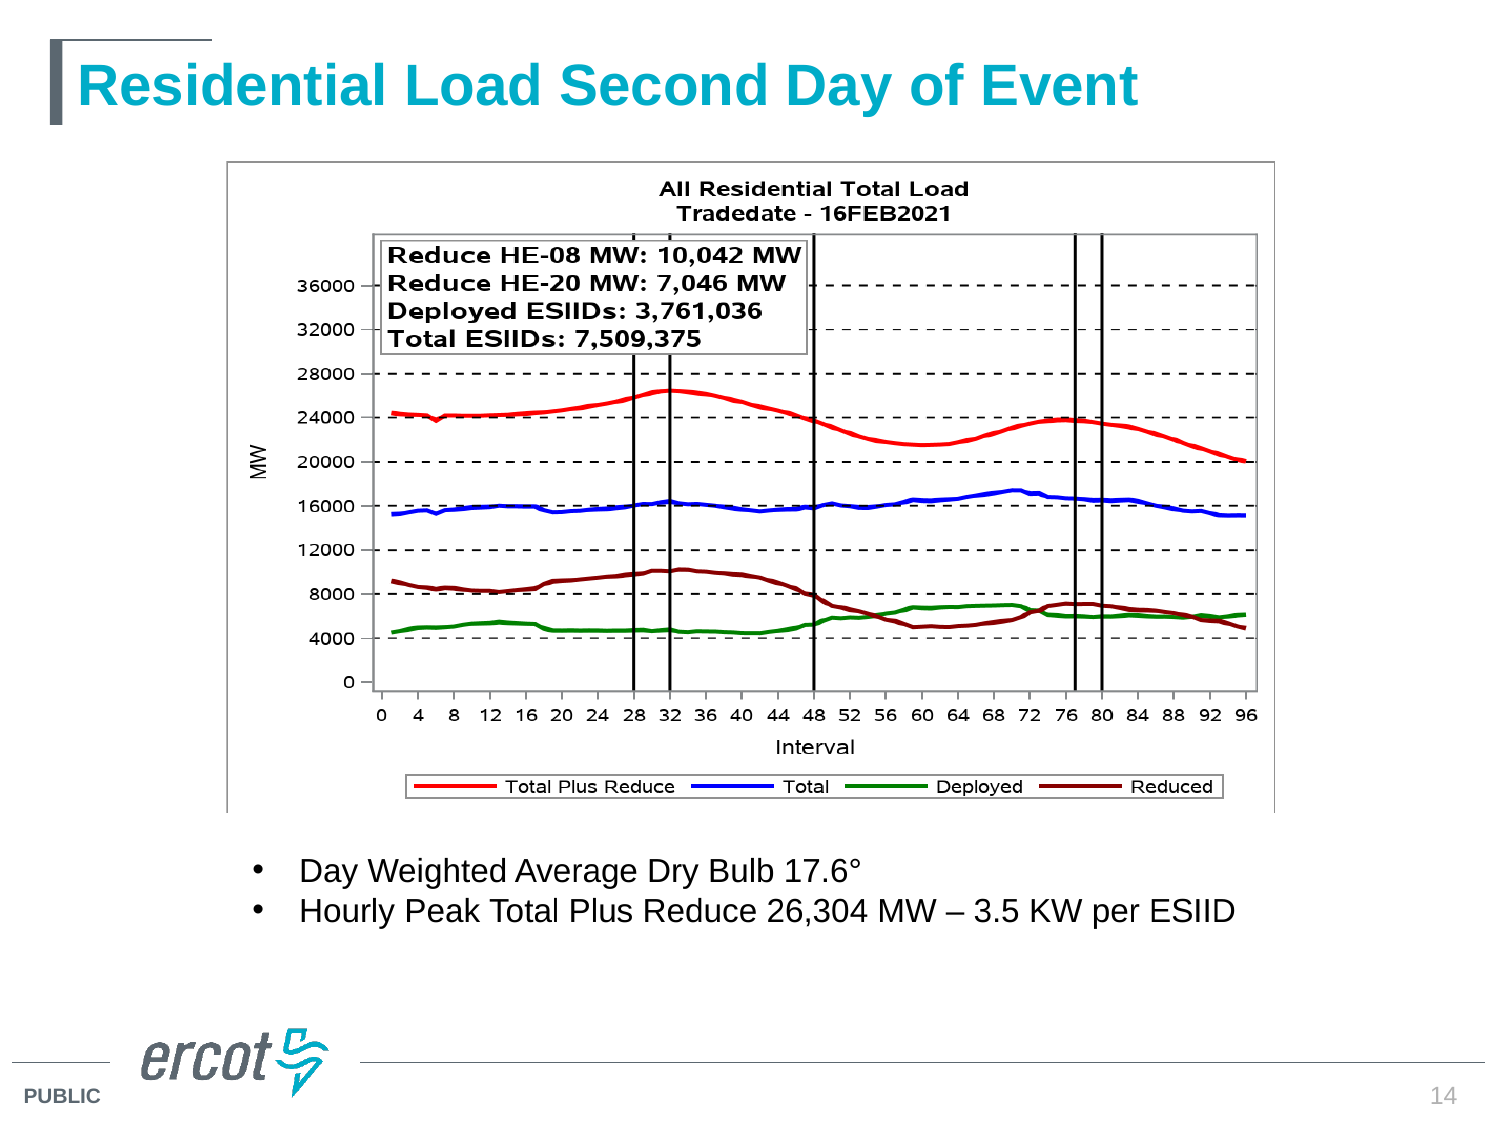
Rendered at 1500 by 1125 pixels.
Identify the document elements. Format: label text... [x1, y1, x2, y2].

text_box Day Weighted Average Dry Bulb 17.6° Hourly Peak Total Plus Reduce 26,304 MW – 3.5 KW per ESIID [237, 841, 1263, 937]
picture [226, 161, 1276, 813]
title Residential Load Second Day of Event [62, 39, 1450, 125]
slide_number 14 [1400, 1076, 1488, 1113]
picture [137, 1024, 332, 1100]
